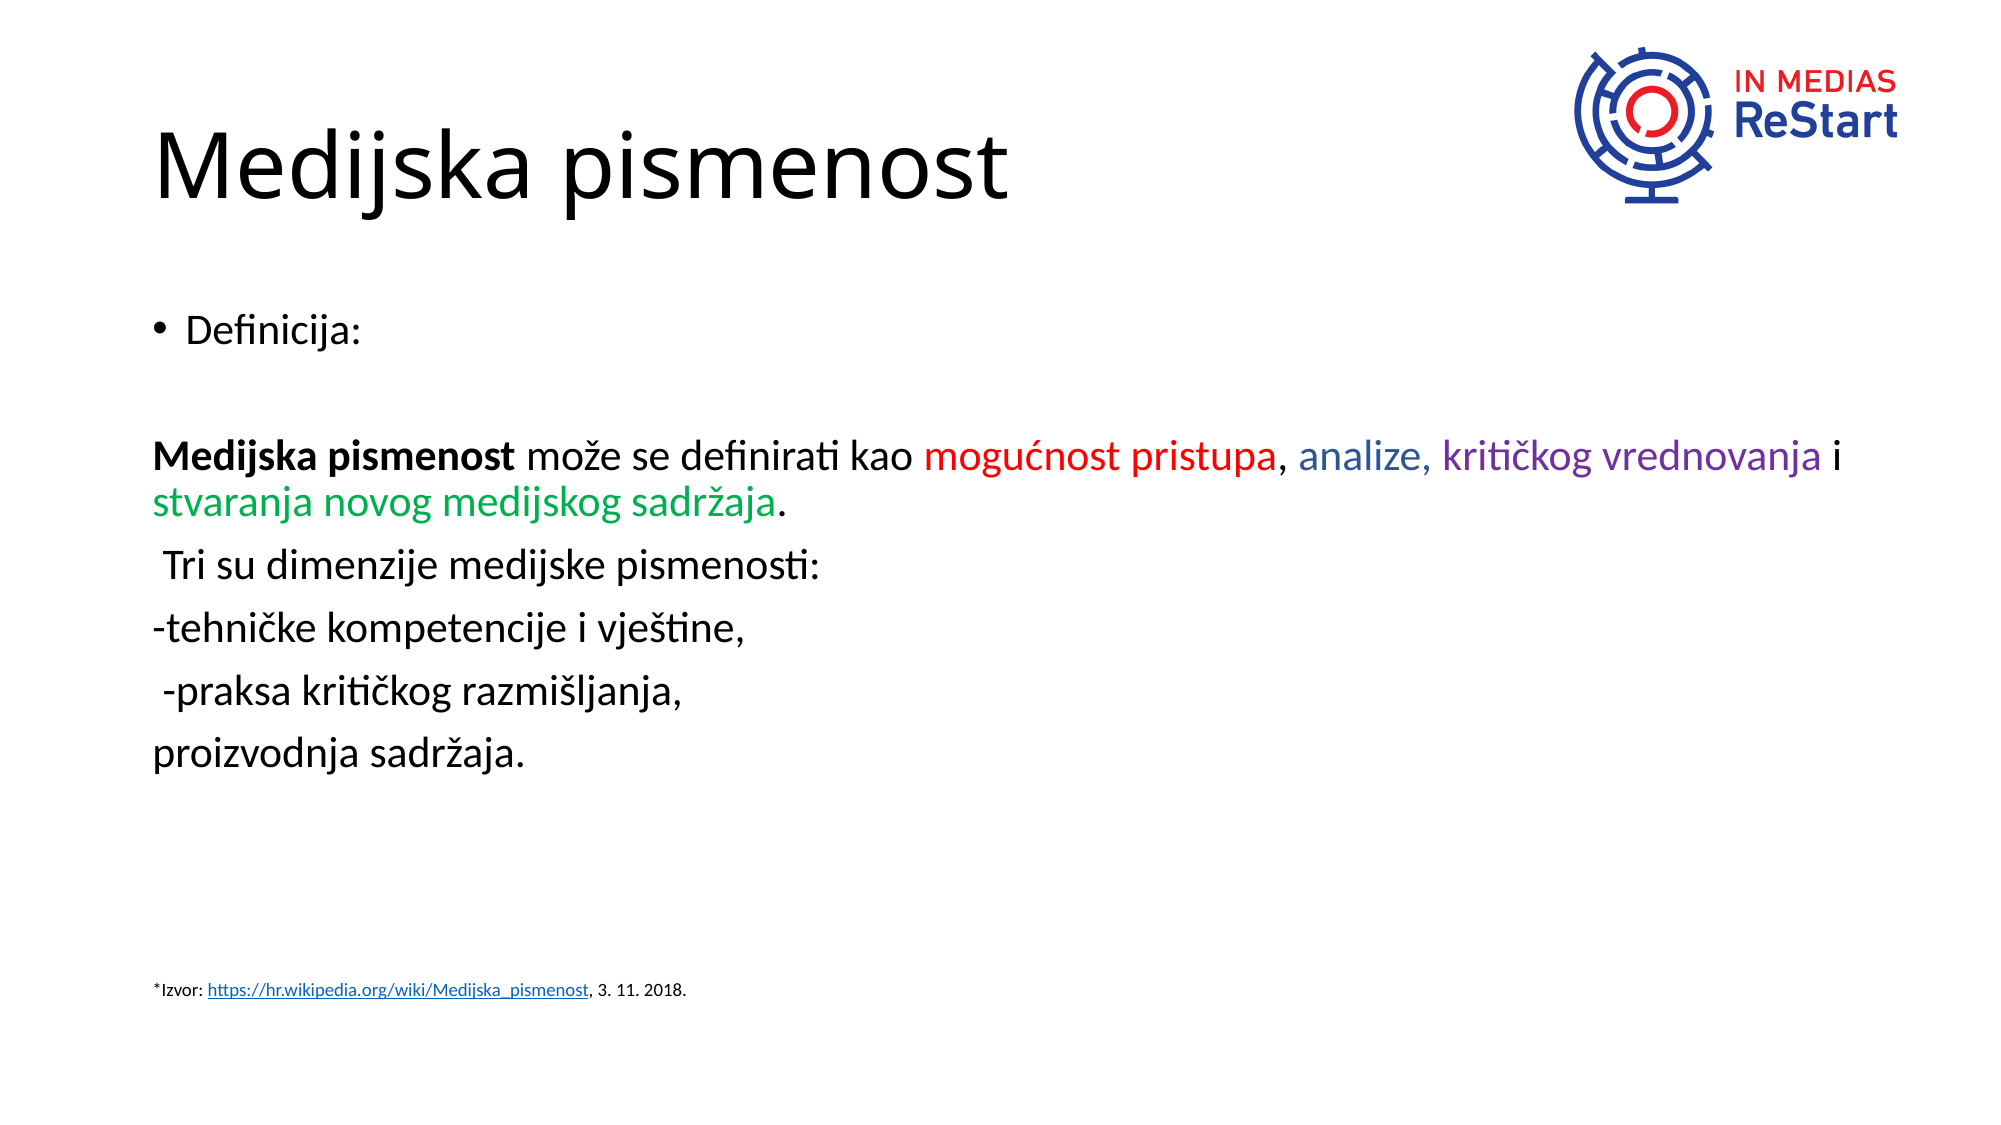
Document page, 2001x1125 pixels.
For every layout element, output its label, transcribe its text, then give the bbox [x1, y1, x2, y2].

picture [1541, 24, 1934, 221]
title Medijska pismenost [137, 59, 1863, 278]
list Definicija: Medijska pismenost može se definirati kao mogućnost pristupa, analize, kritičkog vrednovanja i stvaranja novog medijskog sadržaja. Tri su dimenzije medijske pismenosti: -tehničke kompetencije i vještine, -praksa kritičkog razmišljanja, proizvodnja sadržaja. *Izvor: https://hr.wikipedia.org/wiki/Medijska_pismenost, 3. 11. 2018. [137, 299, 1863, 1014]
